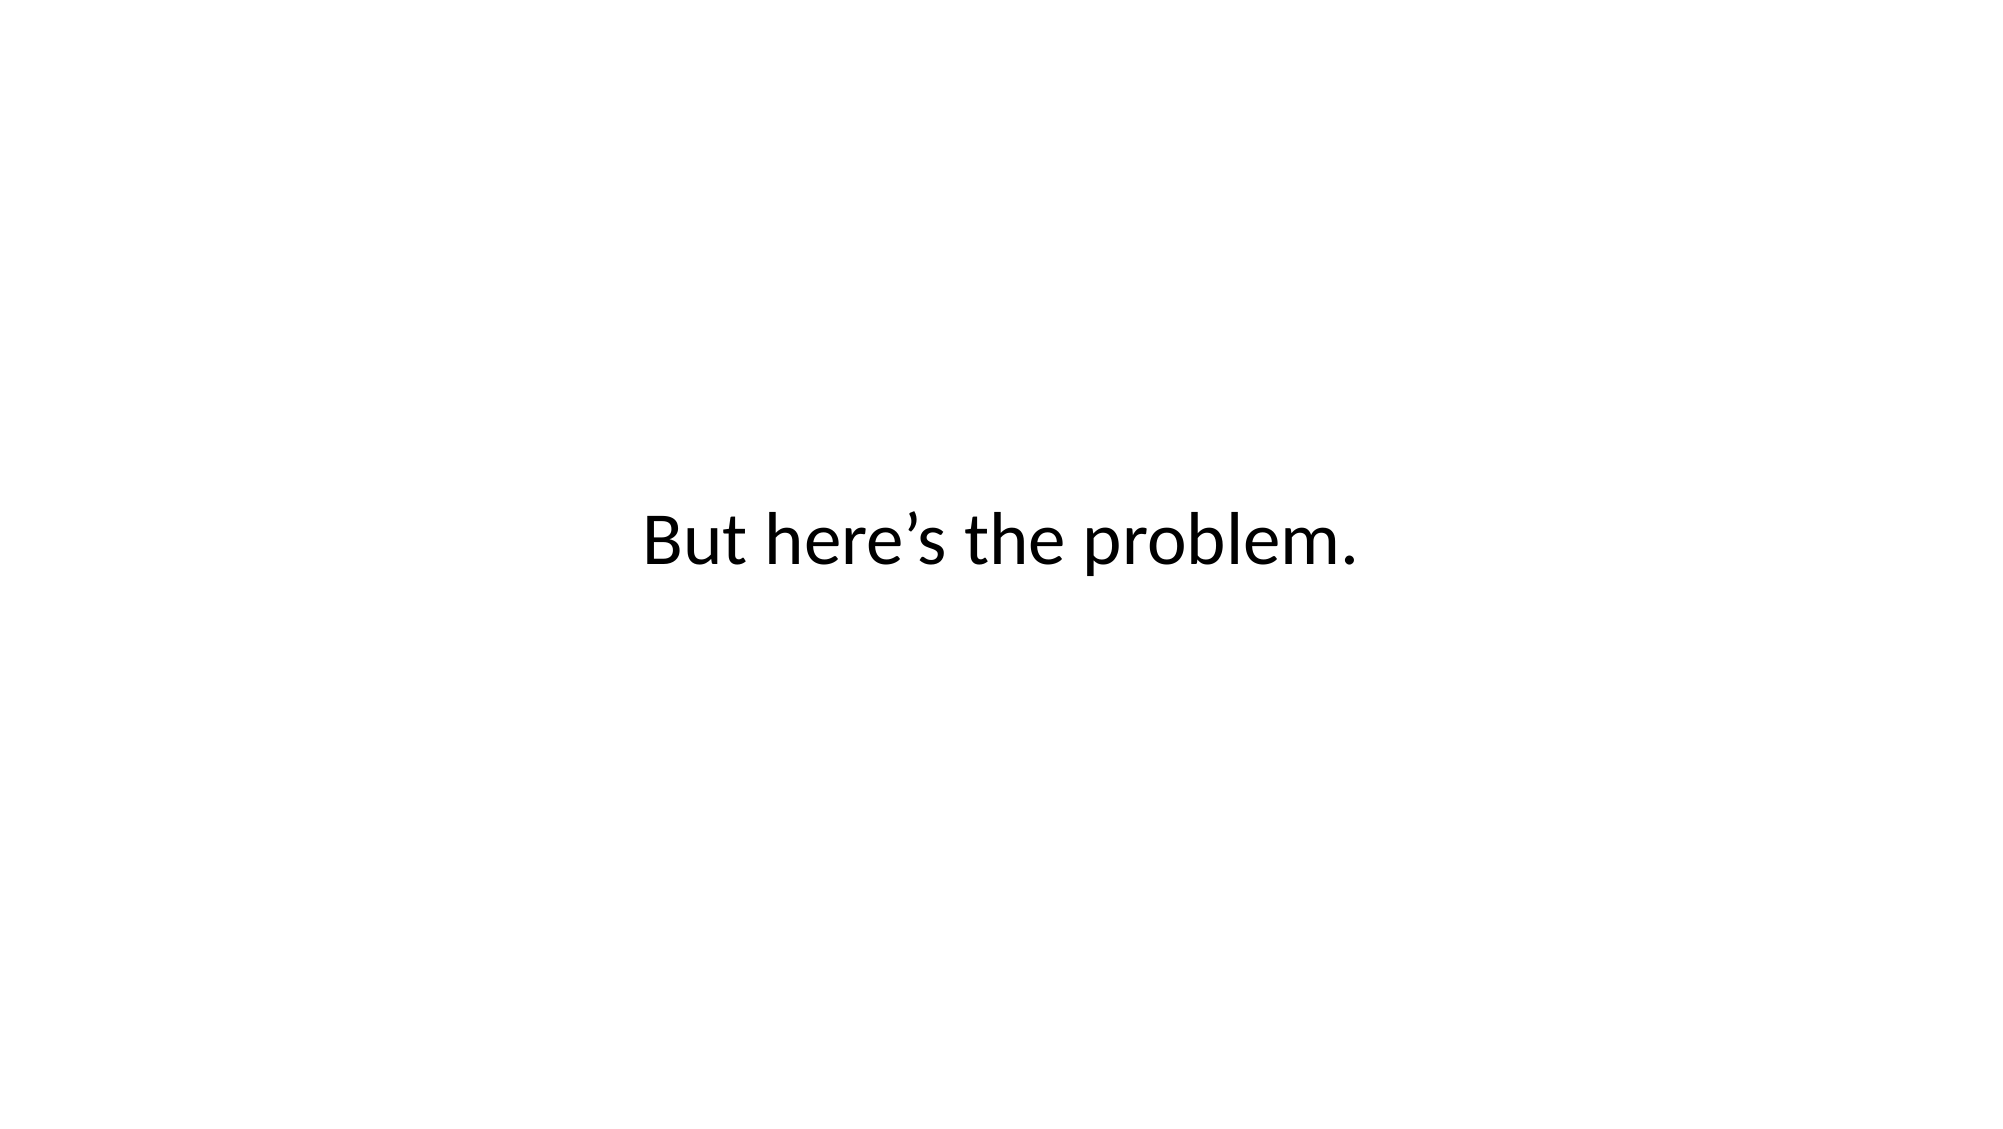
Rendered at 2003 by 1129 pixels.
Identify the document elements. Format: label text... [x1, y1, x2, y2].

title But here’s the problem. [150, 287, 1853, 782]
